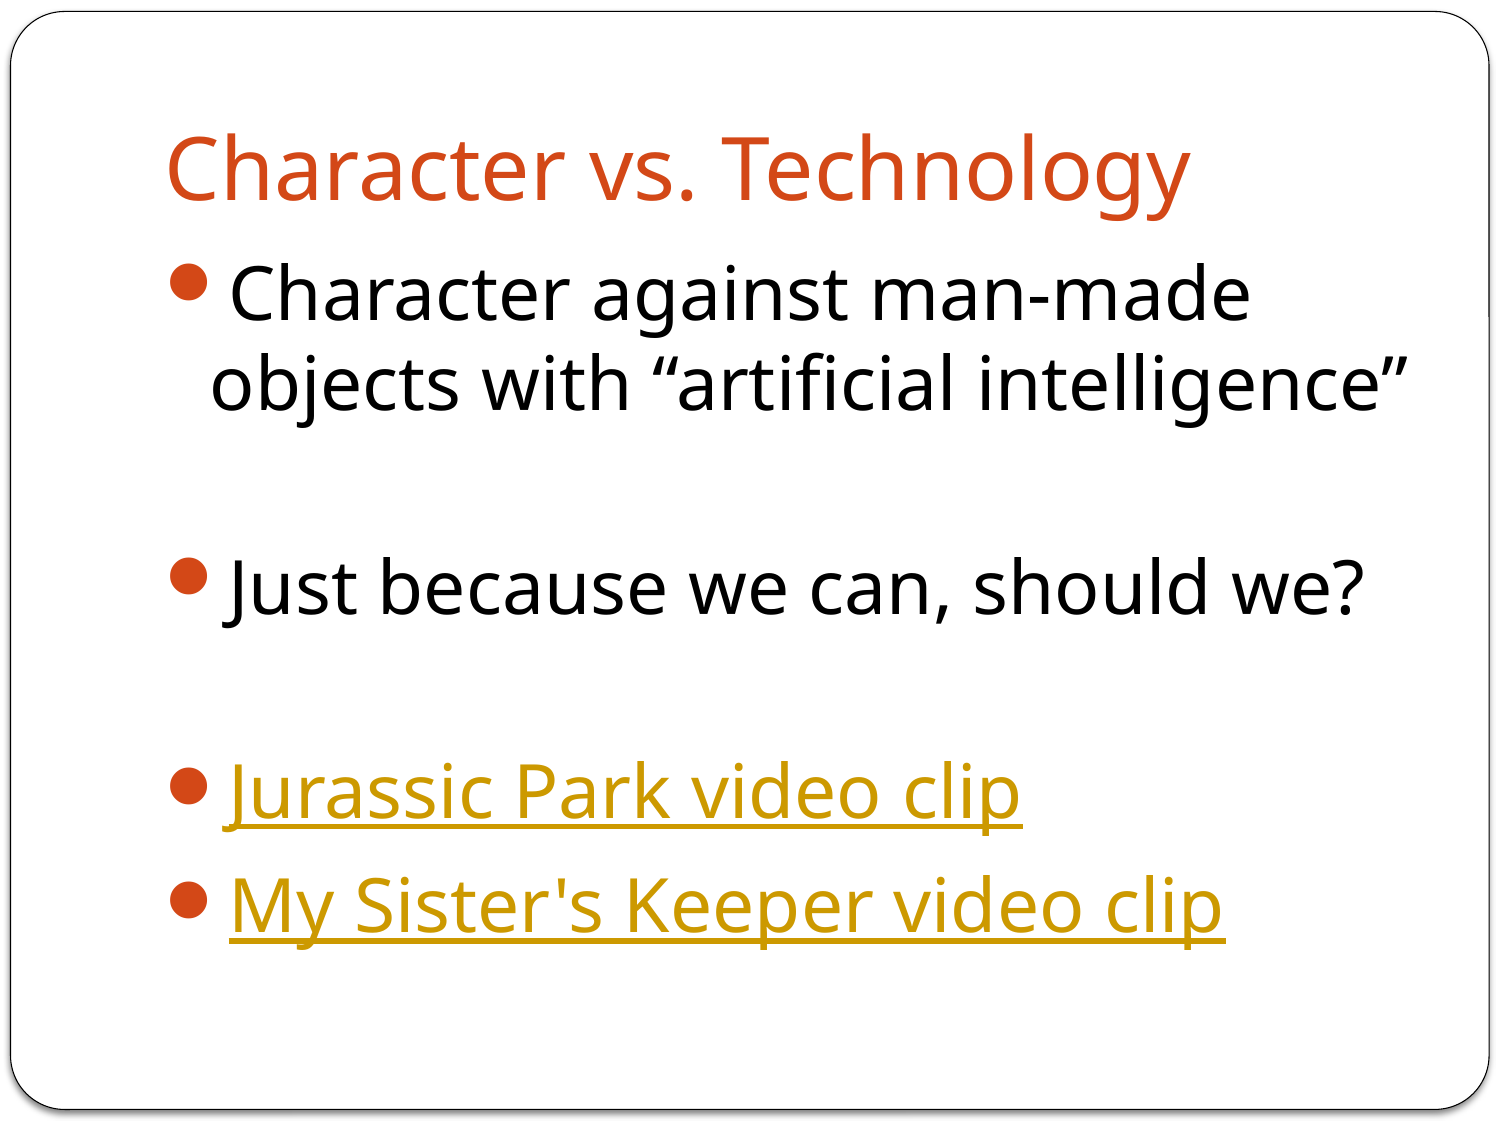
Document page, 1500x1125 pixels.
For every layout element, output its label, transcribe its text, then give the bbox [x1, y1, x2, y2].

title Character vs. Technology [150, 45, 1425, 233]
list Character against man-made objects with “artificial intelligence” Just because we can, should we? Jurassic Park video clip My Sister's Keeper video clip [150, 237, 1425, 988]
